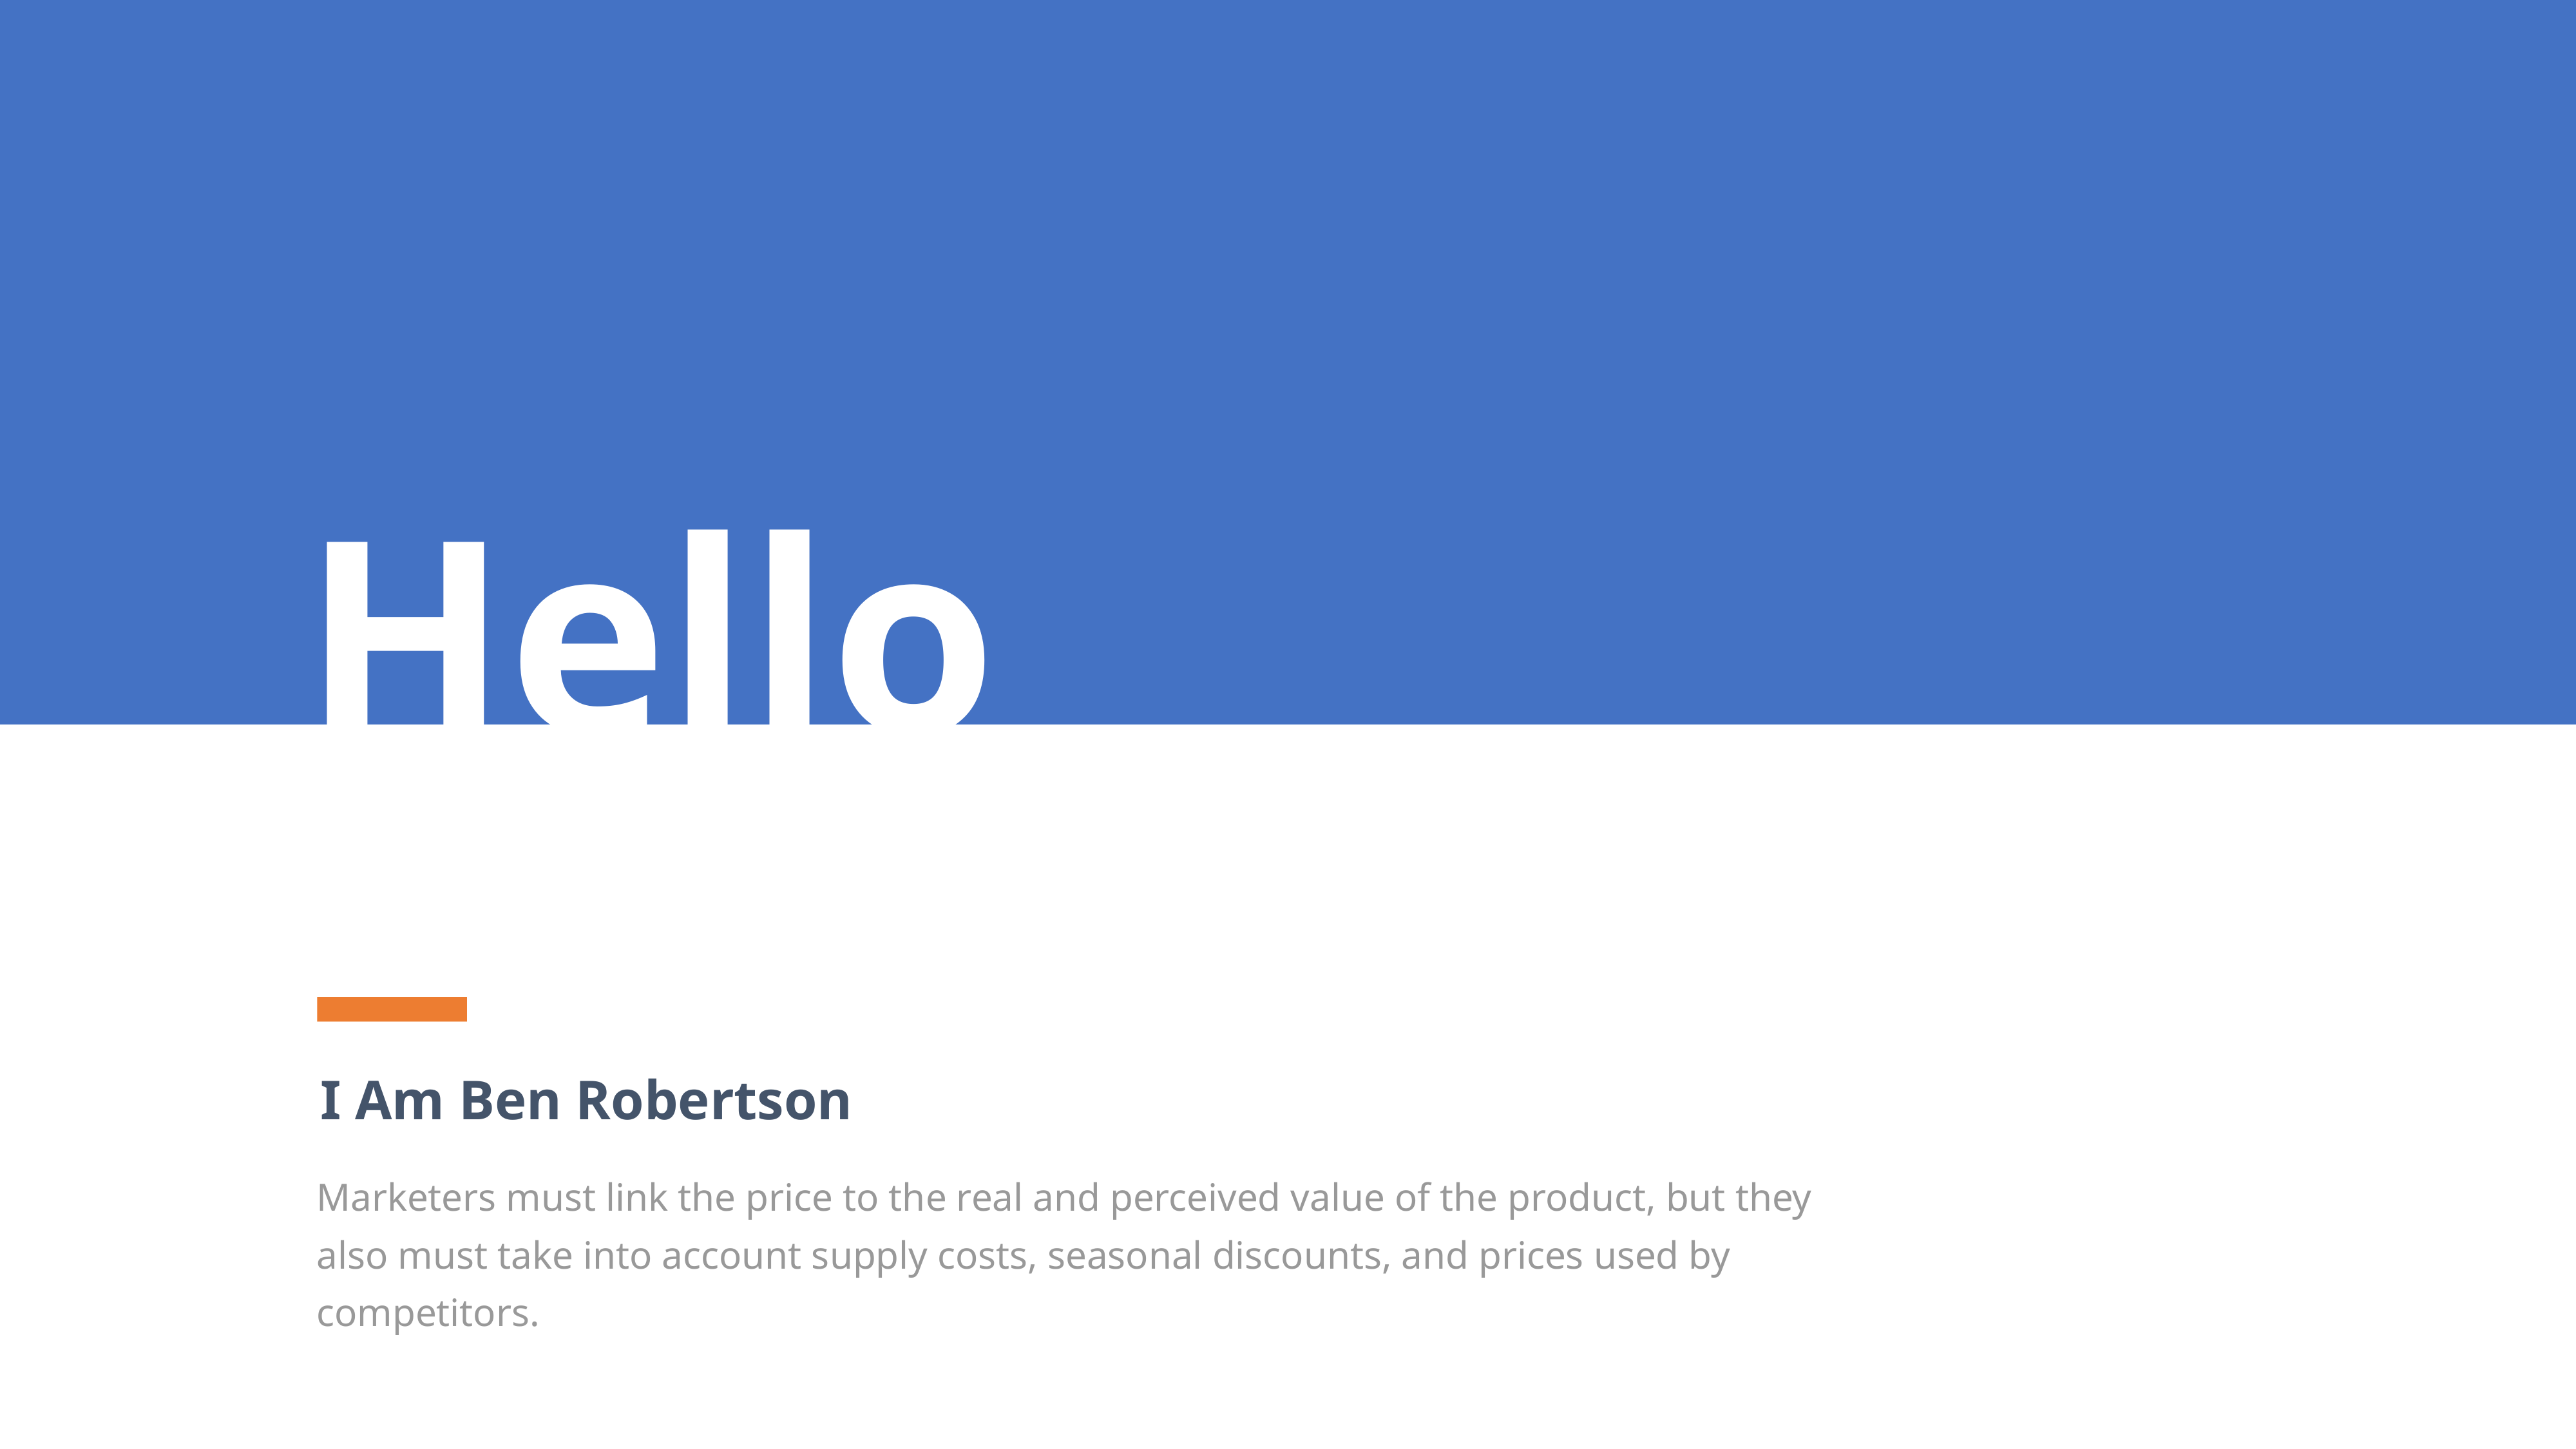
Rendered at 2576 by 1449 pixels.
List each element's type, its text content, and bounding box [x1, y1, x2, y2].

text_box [293, 1061, 1863, 1284]
text_box Hello There! [294, 460, 1779, 1061]
text_box [0, 0, 2576, 725]
text_box [316, 996, 468, 1022]
